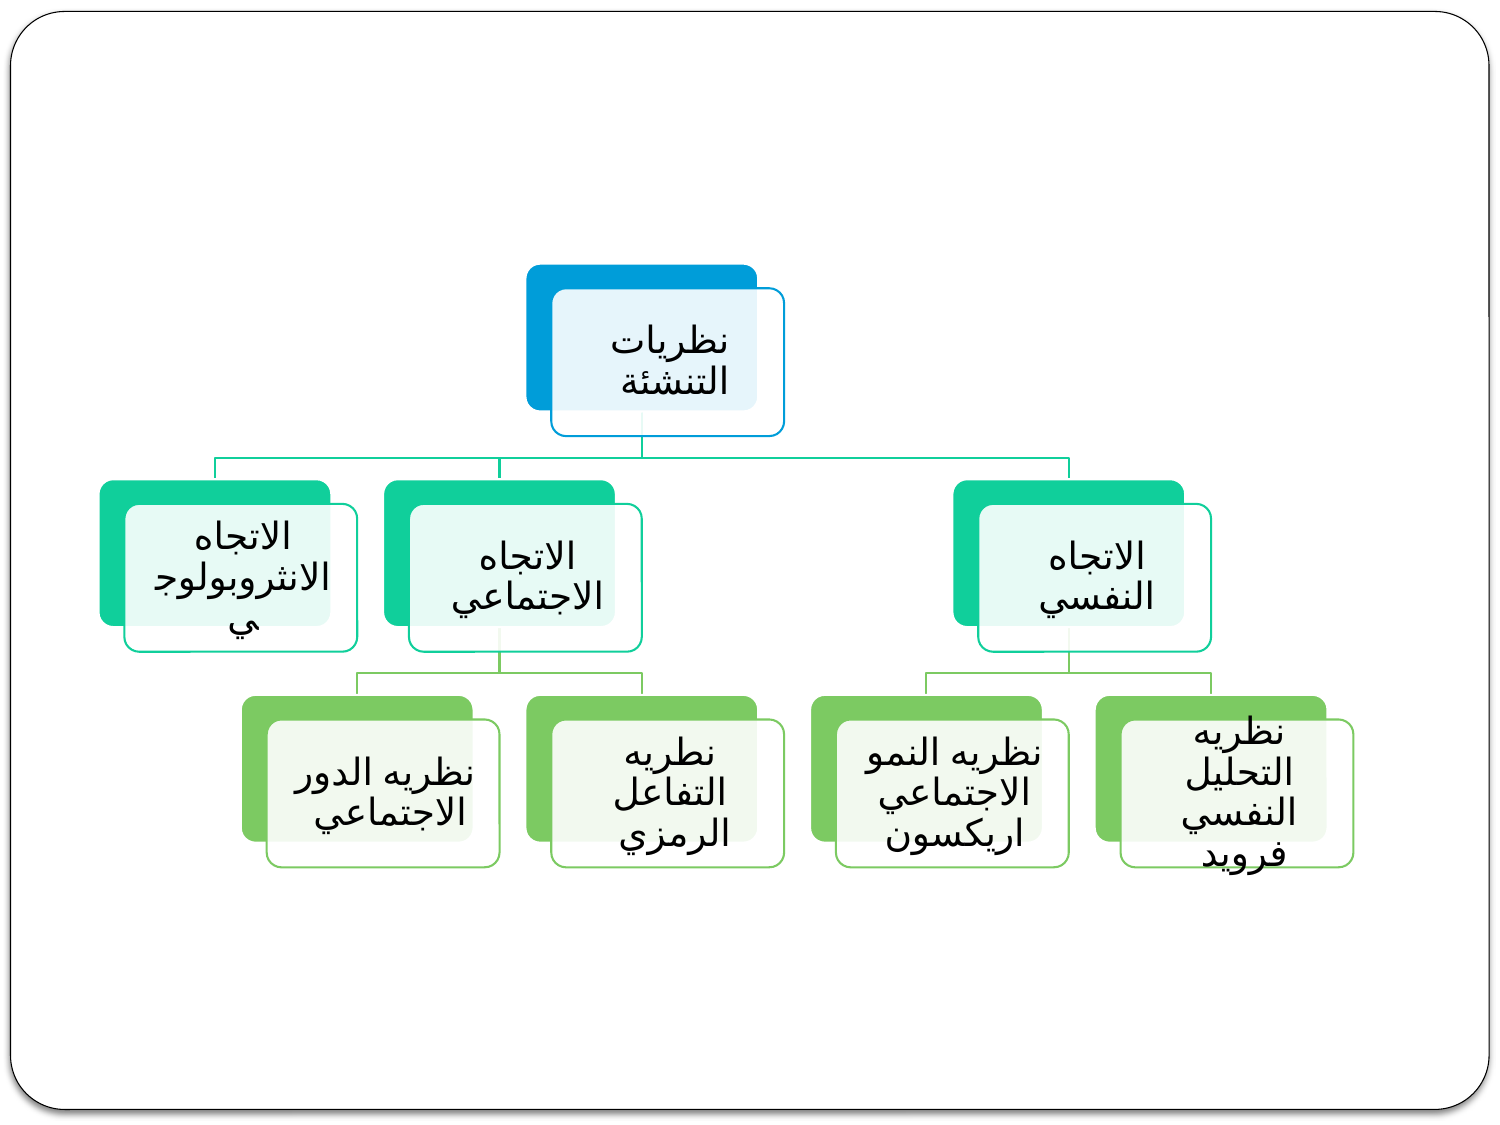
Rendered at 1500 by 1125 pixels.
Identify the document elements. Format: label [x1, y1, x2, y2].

text_box [97, 190, 1354, 941]
